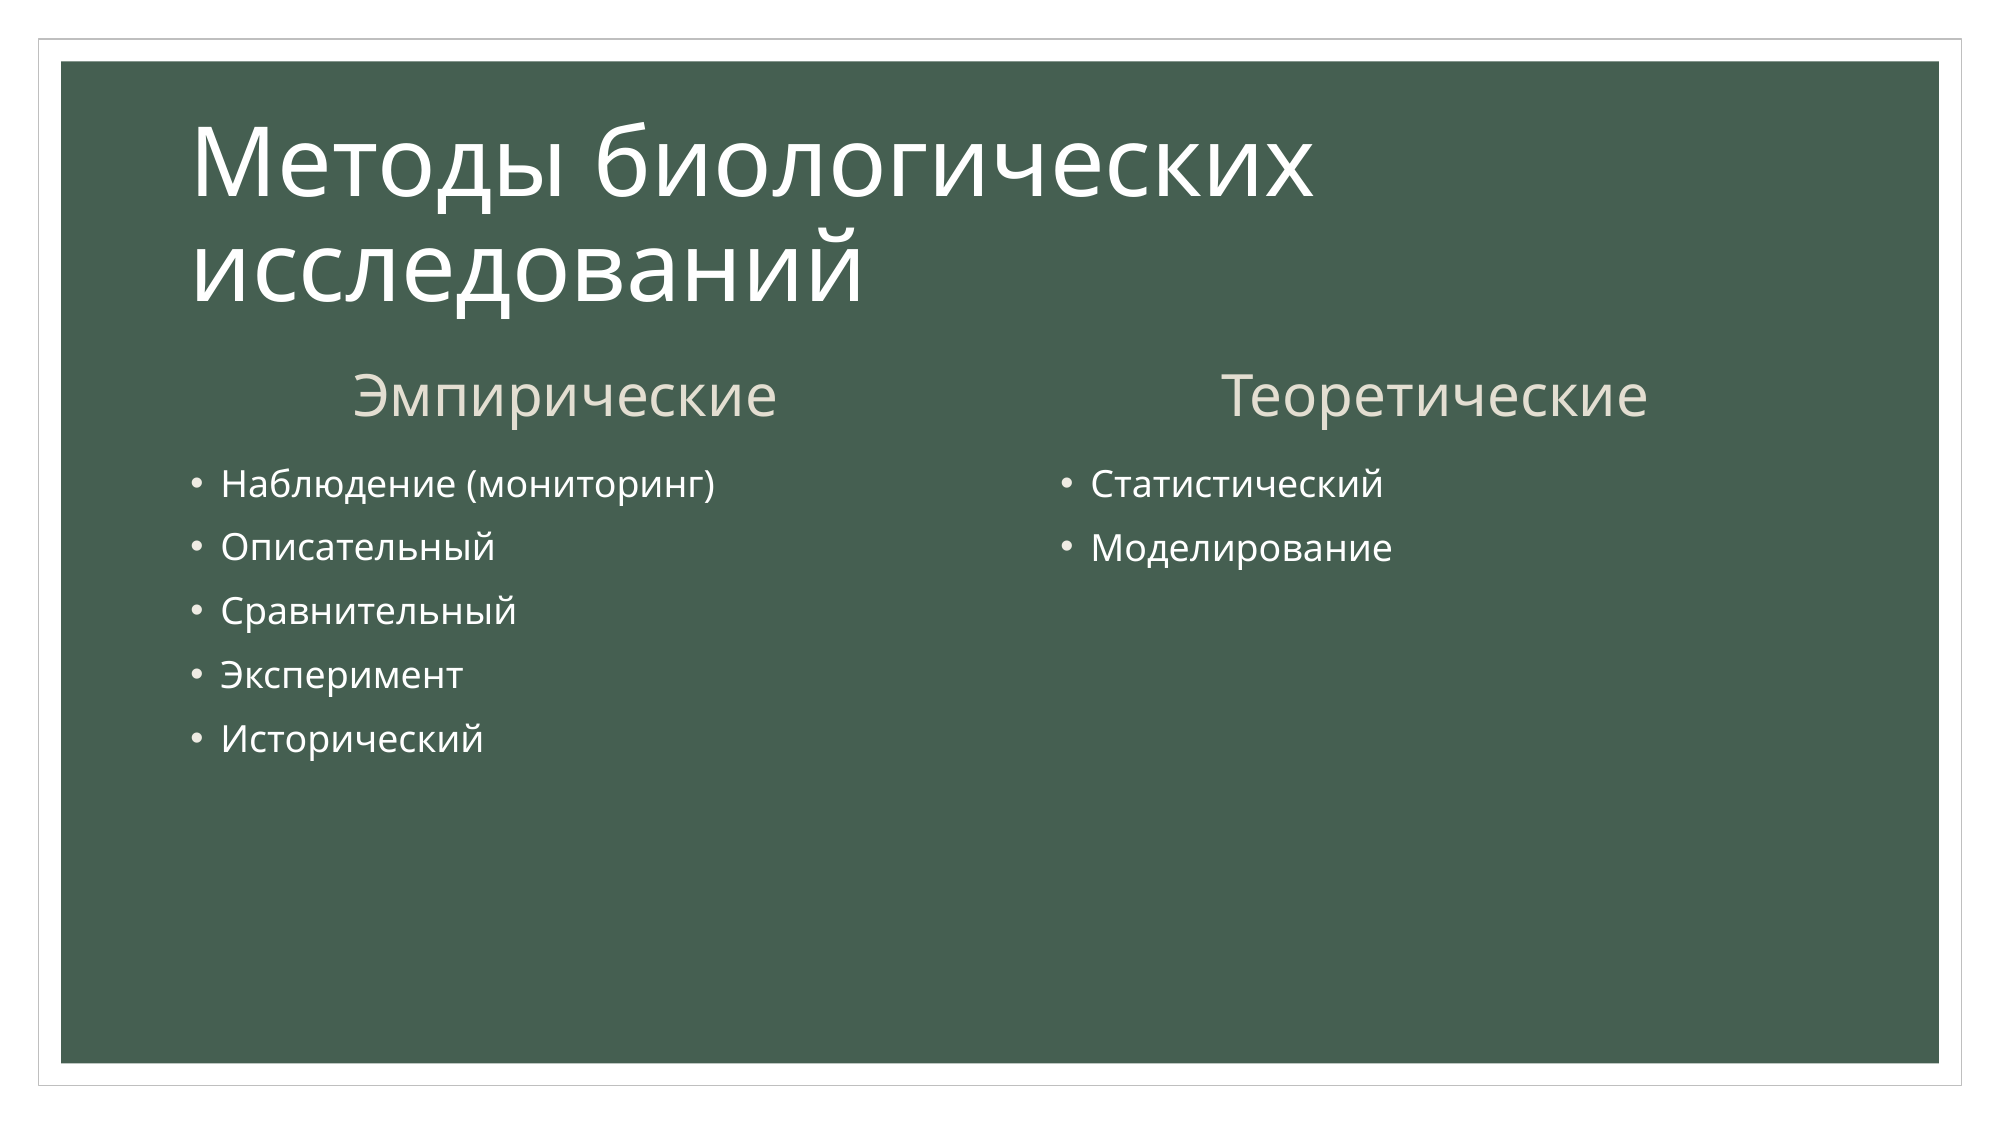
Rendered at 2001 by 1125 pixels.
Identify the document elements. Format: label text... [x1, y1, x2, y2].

title Методы биологических исследований [174, 105, 1825, 331]
list Статистический Моделирование [1045, 452, 1826, 978]
list Теоретические [1045, 340, 1826, 446]
list Эмпирические [175, 340, 956, 446]
list Наблюдение (мониторинг) Описательный Сравнительный Эксперимент Исторический [175, 452, 956, 978]
